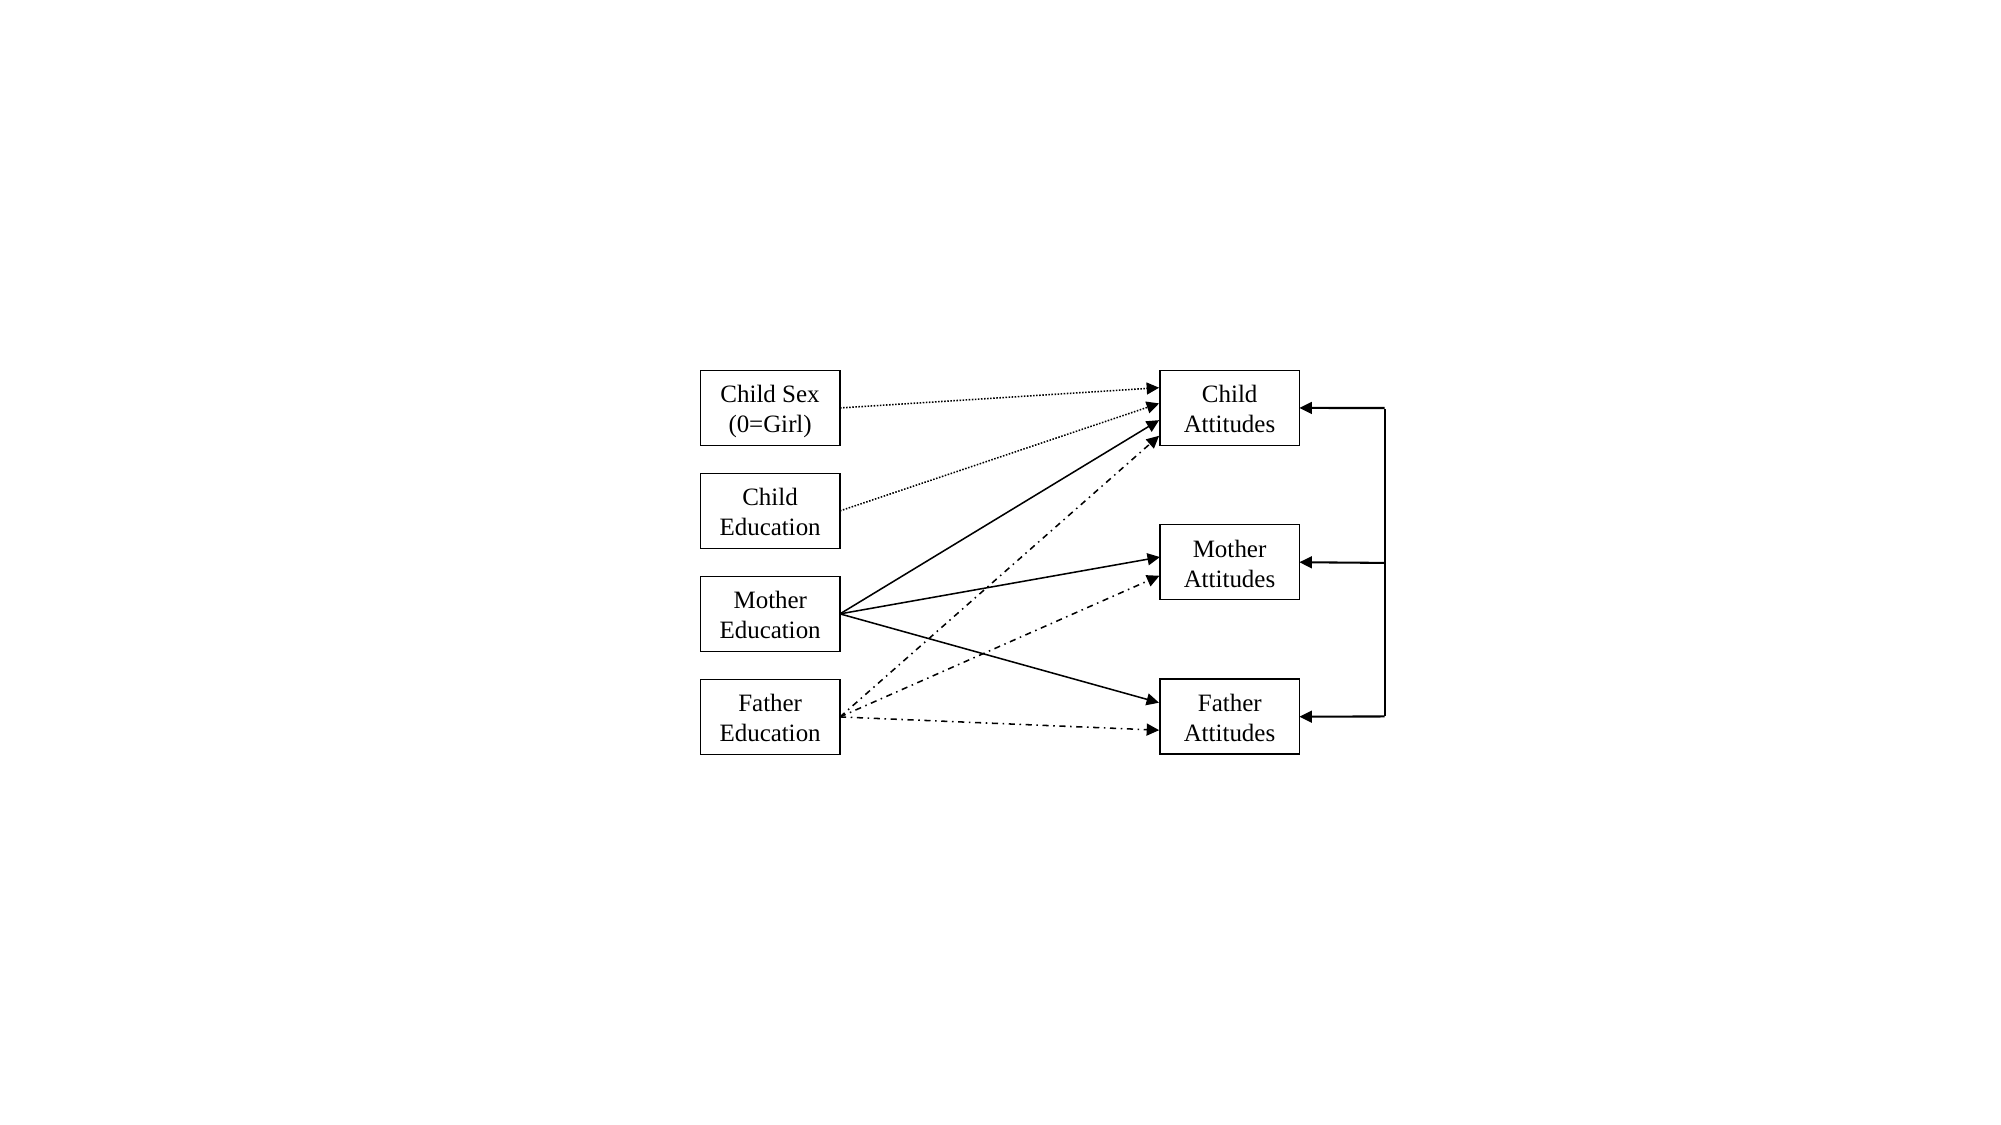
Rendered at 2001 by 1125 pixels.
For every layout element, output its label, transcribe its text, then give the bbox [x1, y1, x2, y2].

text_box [839, 419, 1160, 435]
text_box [839, 718, 1160, 731]
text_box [839, 575, 1160, 718]
text_box Father Education [700, 679, 840, 755]
text_box Child Education [700, 473, 839, 549]
text_box Mother Education [700, 576, 839, 652]
text_box Child Attitudes [1159, 370, 1300, 446]
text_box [839, 435, 1160, 575]
text_box Mother Attitudes [1160, 524, 1300, 600]
text_box Child Sex (0=Girl) [700, 370, 840, 446]
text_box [839, 387, 1160, 402]
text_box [839, 402, 1160, 419]
text_box Father Attitudes [1159, 679, 1300, 755]
